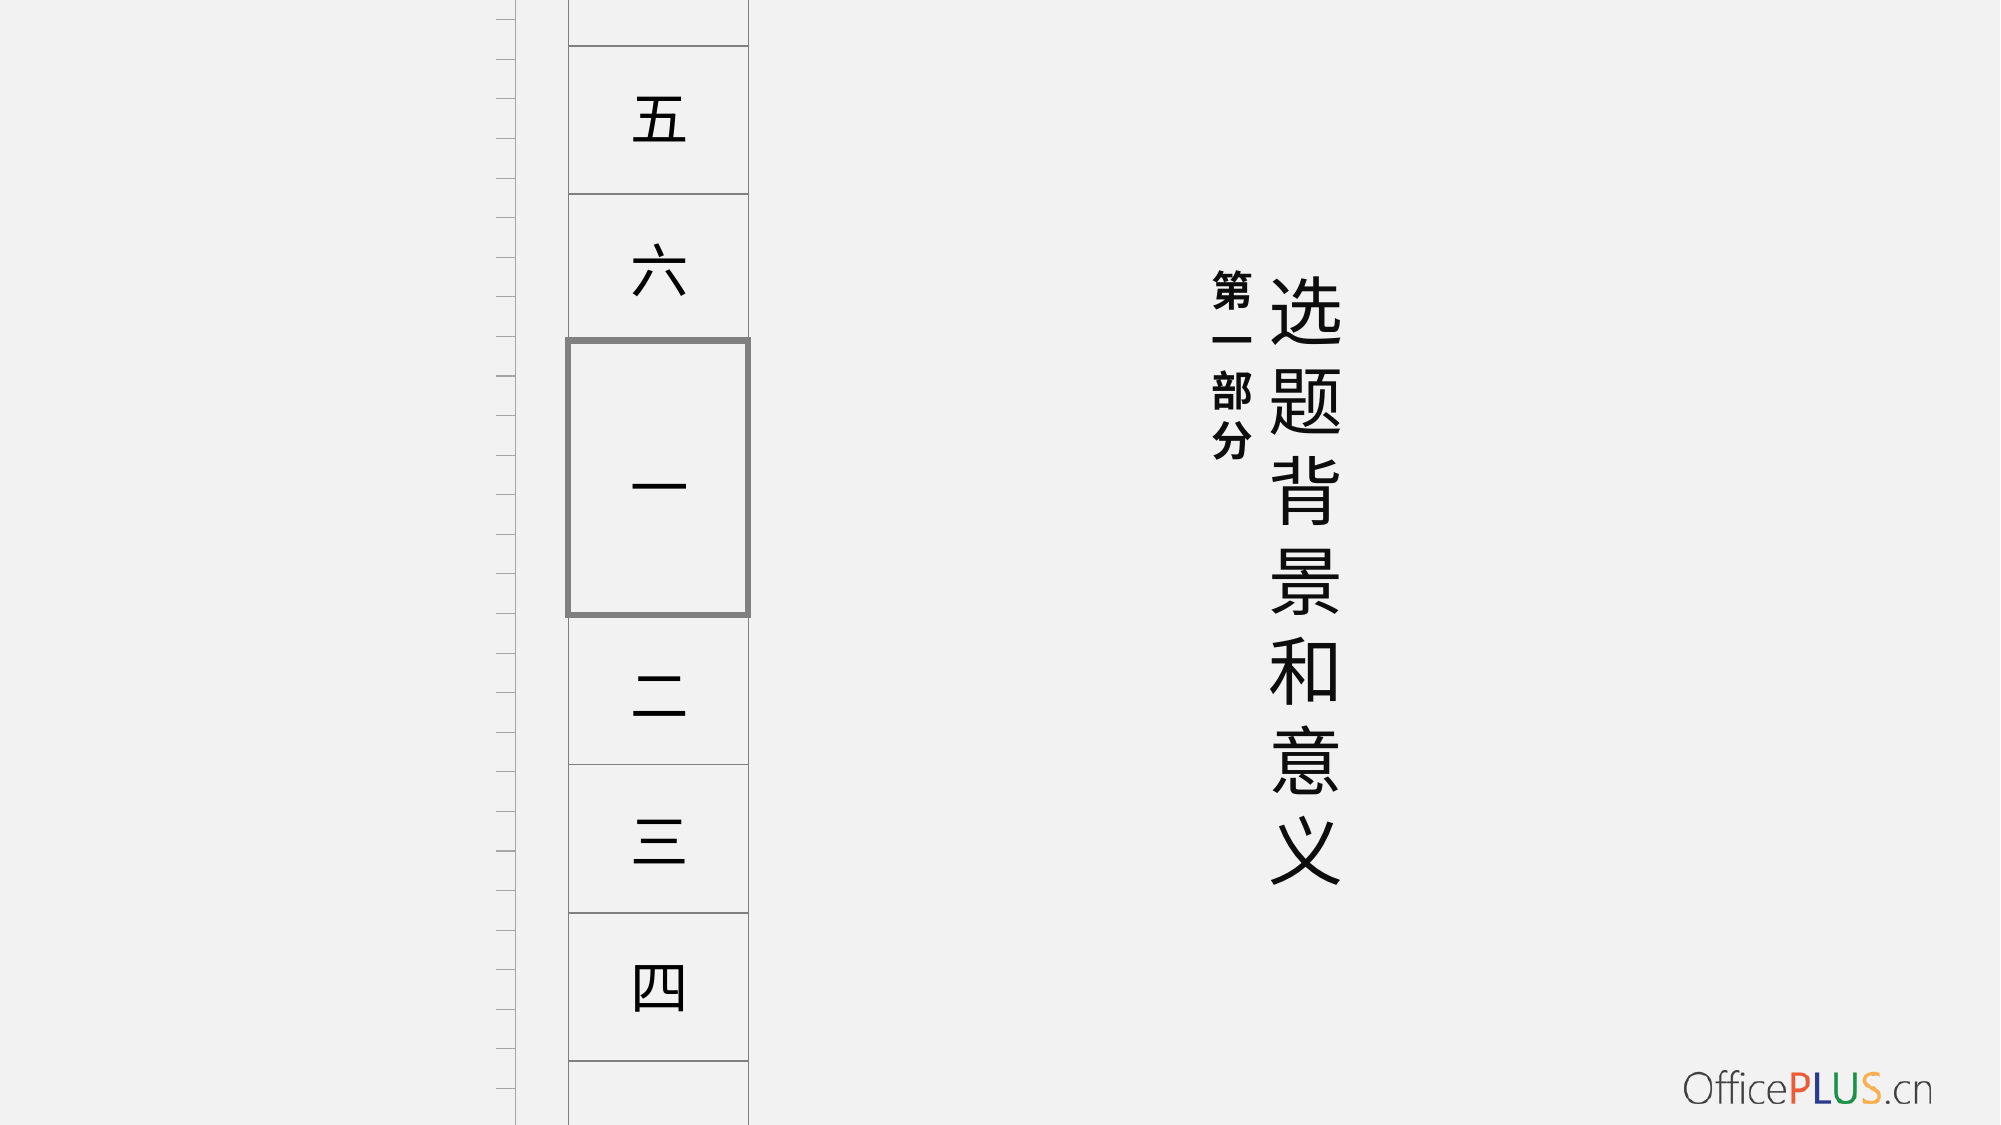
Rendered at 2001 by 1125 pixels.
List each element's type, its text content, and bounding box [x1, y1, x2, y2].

text_box 一 [615, 443, 704, 529]
text_box 选题背景和意义 [1253, 257, 1385, 902]
text_box 四 [615, 943, 704, 1029]
text_box 二 [615, 652, 704, 737]
text_box 五 [615, 74, 704, 159]
text_box 三 [615, 797, 704, 883]
text_box 六 [615, 227, 704, 312]
text_box 第一部分 [1197, 257, 1273, 473]
picture [1684, 1070, 1931, 1104]
